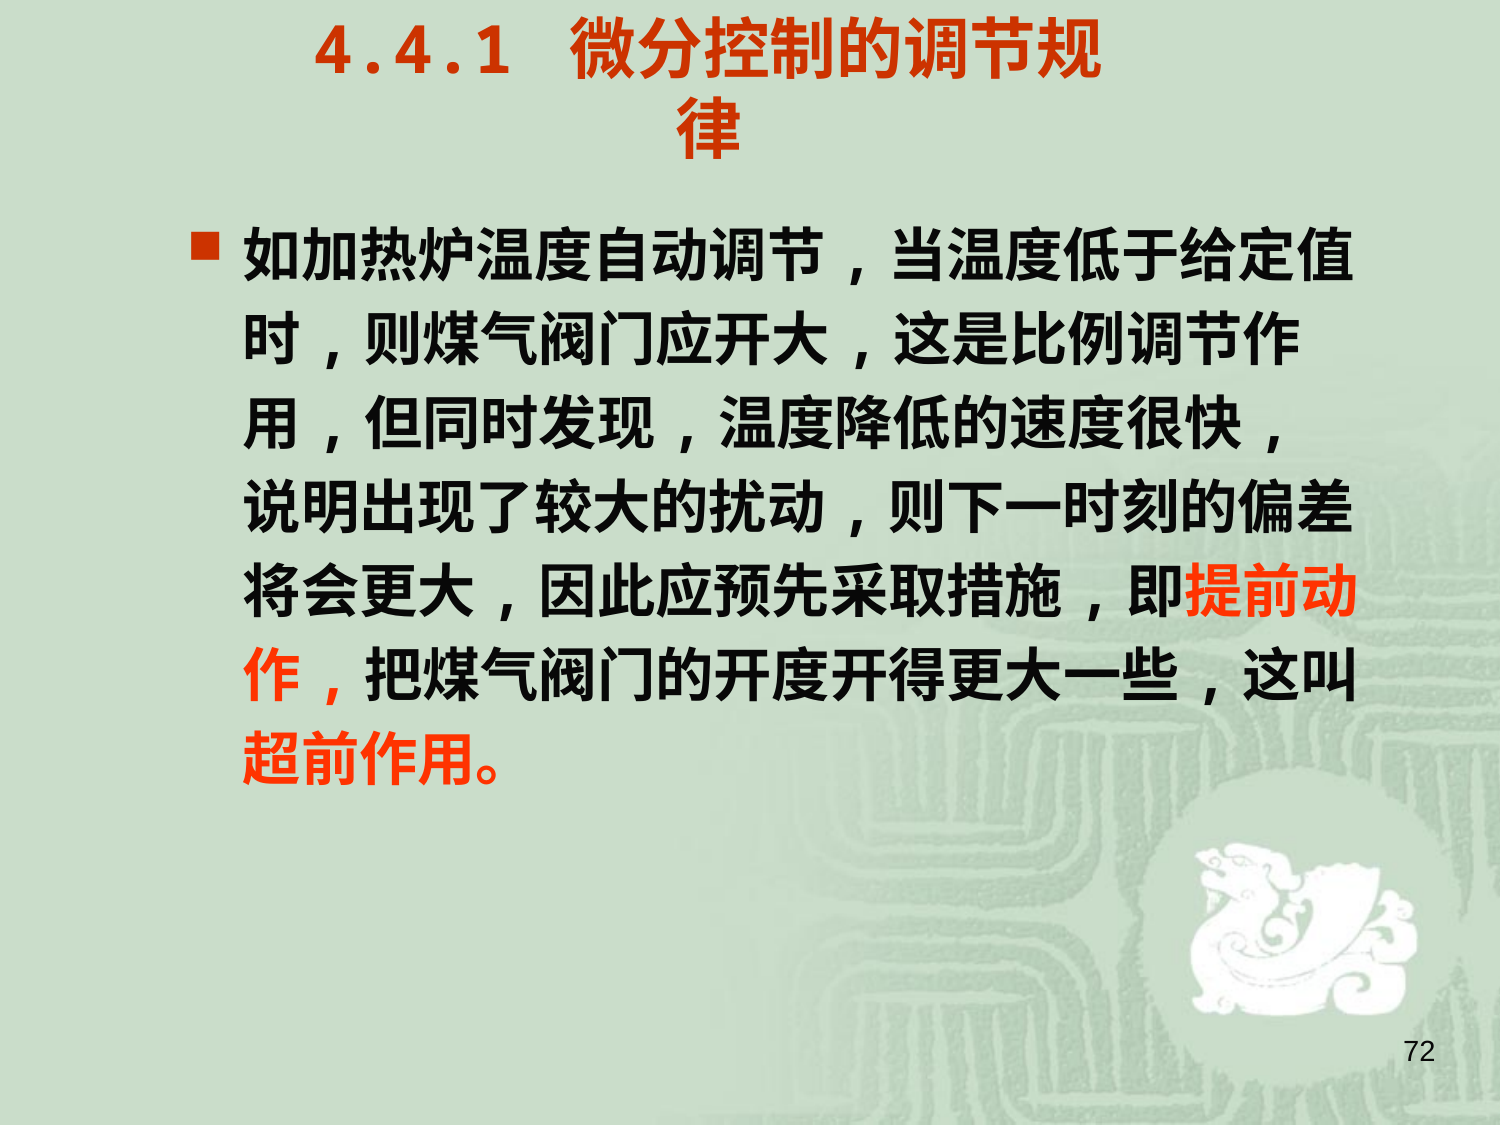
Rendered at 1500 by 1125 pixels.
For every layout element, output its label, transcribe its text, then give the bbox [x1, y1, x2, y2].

list 如加热炉温度自动调节,当温度低于给定值时,则煤气阀门应开大,这是比例调节作用,但同时发现,温度降低的速度很快,说明出现了较大的扰动,则下一时刻的偏差将会更大,因此应预先采取措施,即提前动作,把煤气阀门的开度开得更大一些,这叫超前作用。 [171, 196, 1376, 870]
picture [0, 0, 1500, 1125]
text_box 4.4.1 微分控制的调节规律 [265, 0, 1152, 175]
slide_number 72 [1074, 1024, 1451, 1103]
